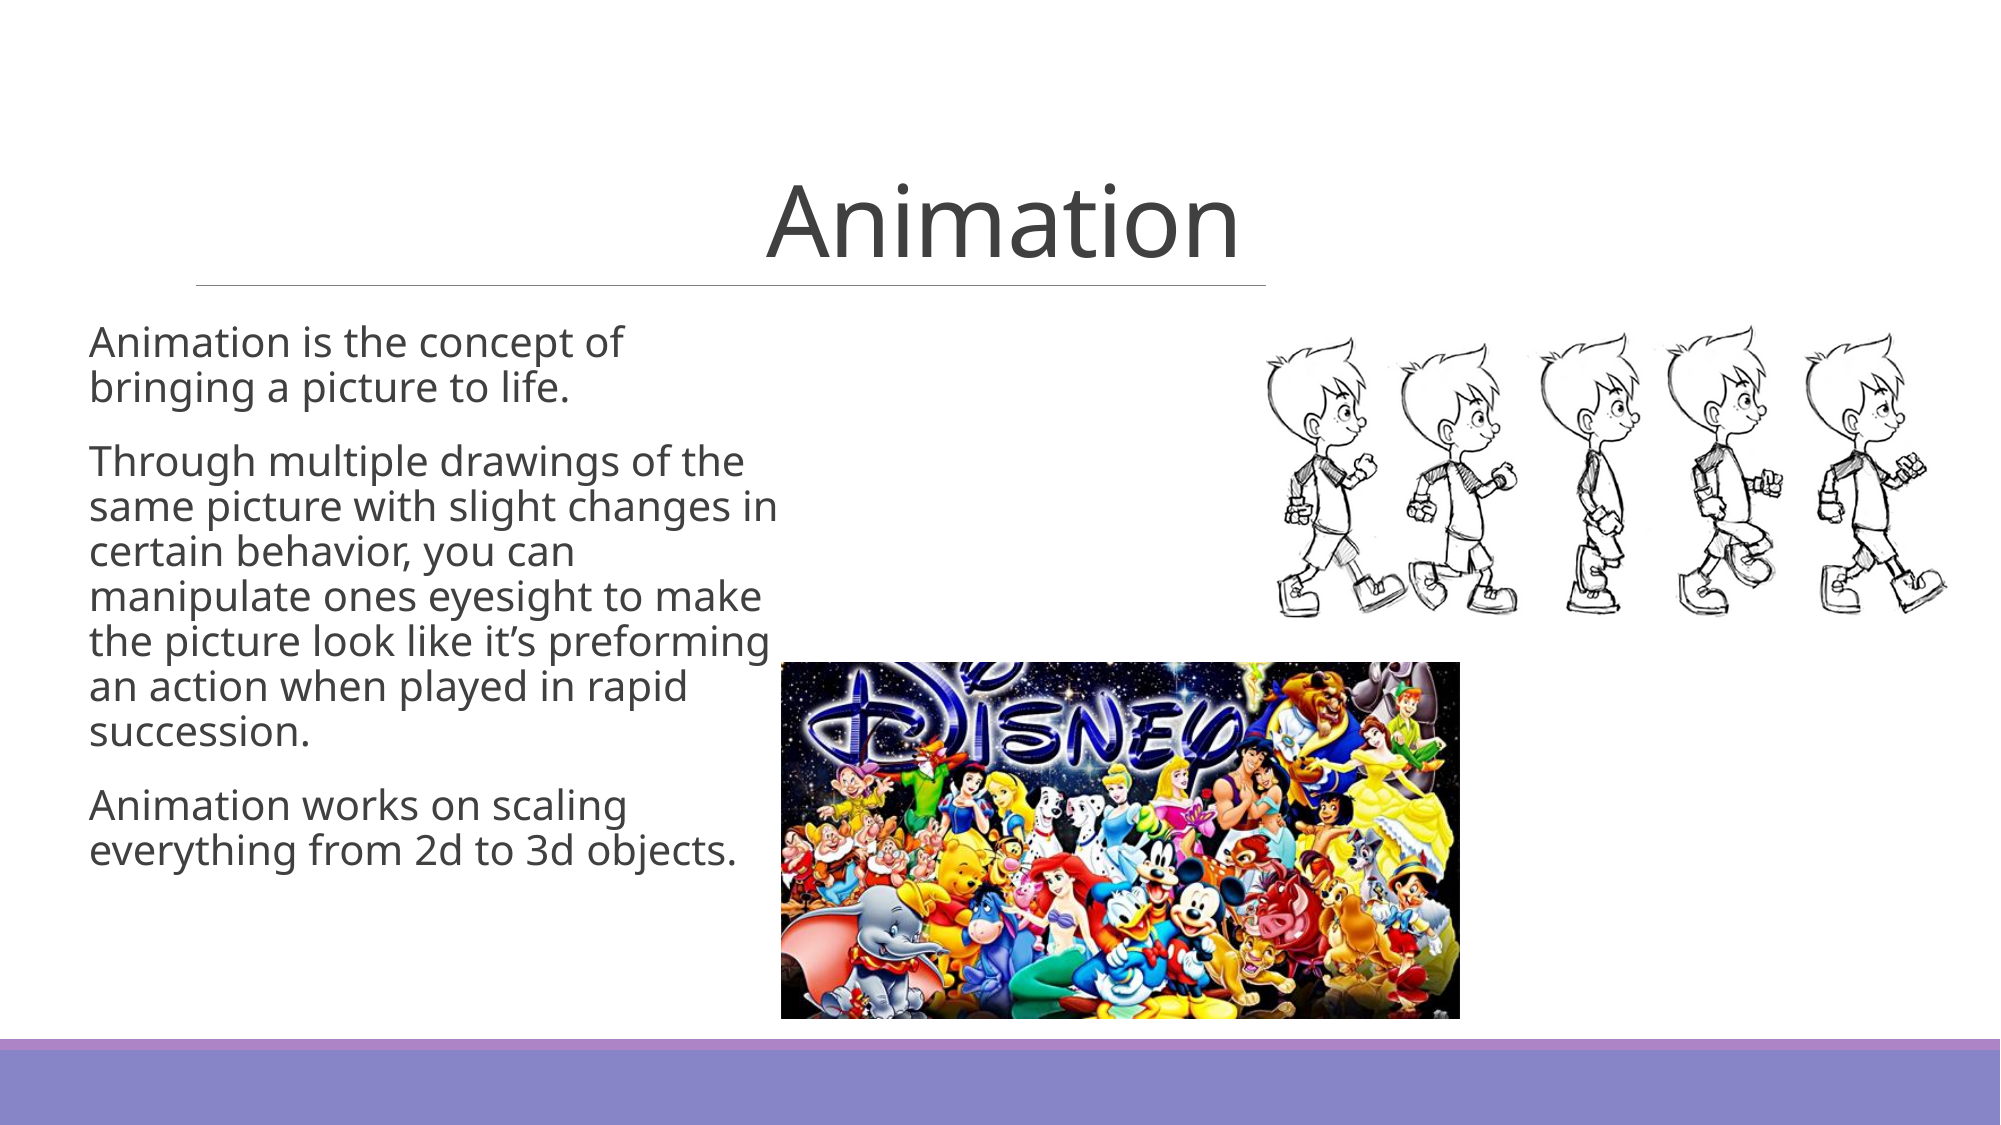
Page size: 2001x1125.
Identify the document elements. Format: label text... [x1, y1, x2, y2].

title Animation [180, 47, 1830, 285]
list Animation is the concept of bringing a picture to life. Through multiple drawings of the same picture with slight changes in certain behavior, you can manipulate ones eyesight to make the picture look like it’s preforming an action when played in rapid succession. Animation works on scaling everything from 2d to 3d objects. [74, 313, 782, 974]
picture [1265, 284, 1951, 635]
picture [781, 662, 1461, 1020]
